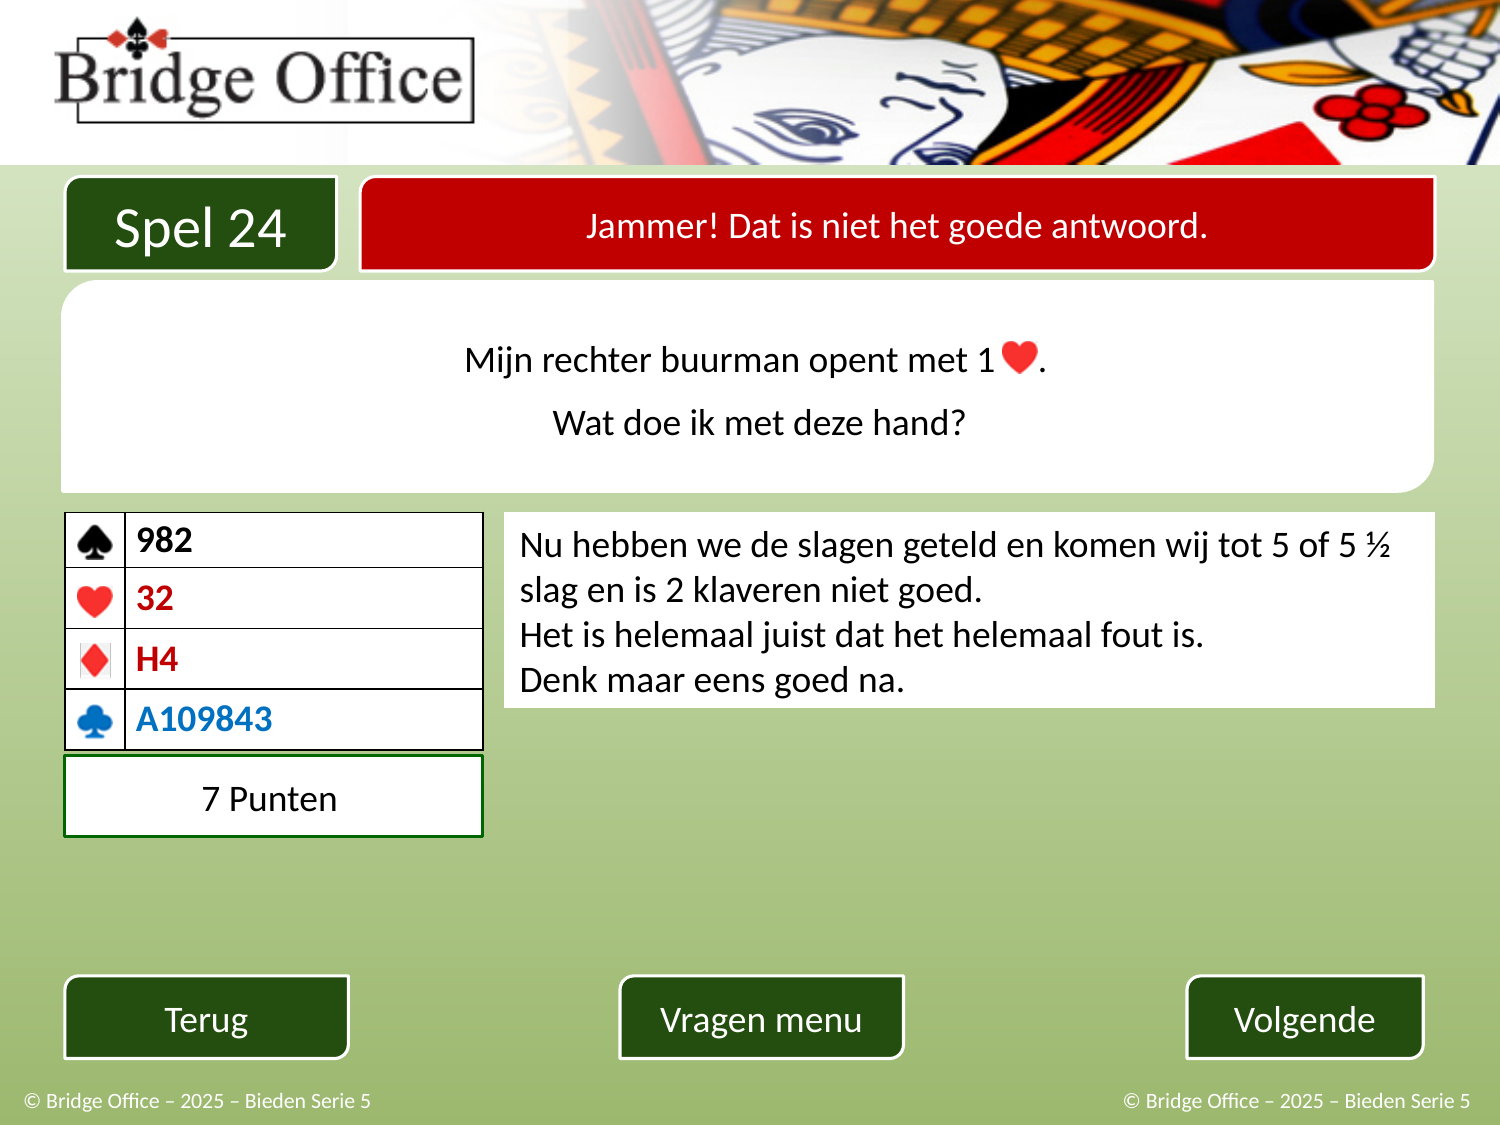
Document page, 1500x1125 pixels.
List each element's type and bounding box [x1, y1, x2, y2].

table_cell [66, 629, 124, 688]
text_box [63, 754, 484, 838]
table_header [66, 513, 124, 567]
picture [77, 585, 114, 618]
text_box [358, 174, 1437, 273]
table_cell [126, 629, 482, 688]
text_box [63, 974, 350, 1061]
text_box [63, 174, 339, 273]
picture [0, 0, 1500, 166]
table_cell [126, 568, 482, 628]
table_cell [66, 690, 124, 749]
text_box [504, 512, 1435, 708]
text_box [1185, 974, 1425, 1061]
text_box [1107, 1079, 1500, 1121]
picture [77, 524, 114, 561]
table_cell [126, 690, 482, 749]
text_box [61, 280, 1435, 493]
picture [77, 643, 114, 679]
picture [1001, 341, 1038, 374]
text_box [618, 974, 906, 1061]
table_header [126, 513, 482, 567]
text_box [8, 1079, 393, 1121]
table_cell [66, 568, 124, 628]
picture [77, 703, 114, 740]
